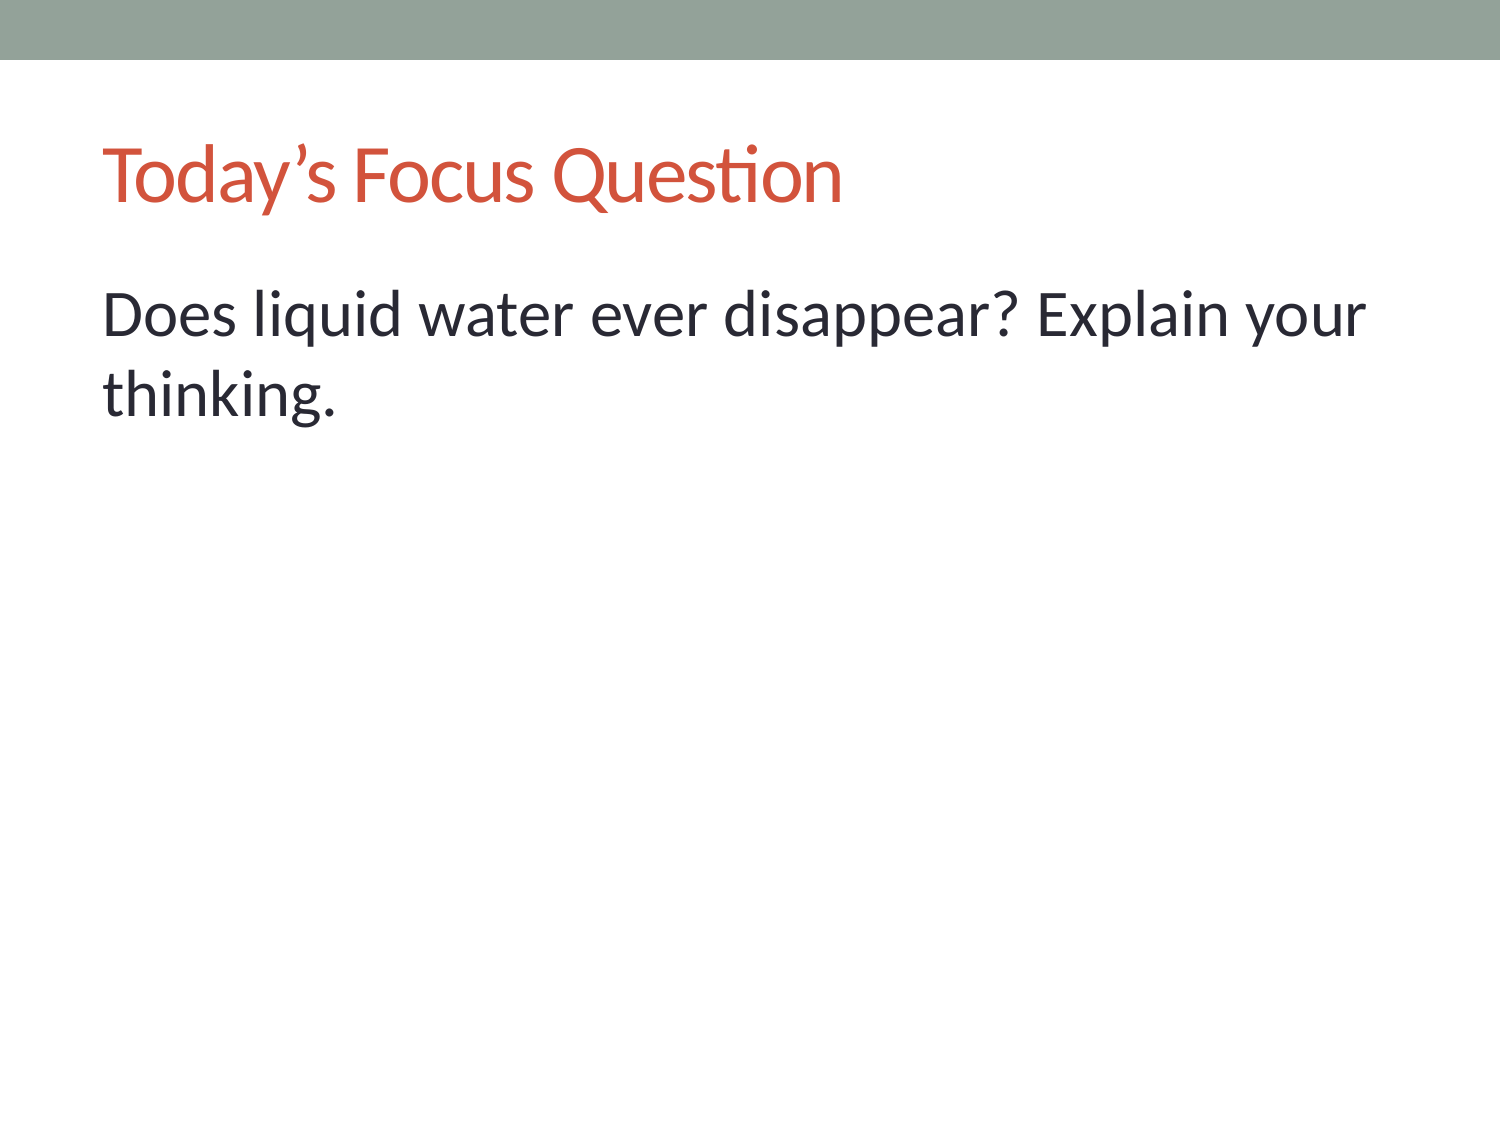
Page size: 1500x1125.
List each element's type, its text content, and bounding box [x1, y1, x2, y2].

list Does liquid water ever disappear? Explain your thinking. [87, 262, 1425, 1063]
title Today’s Focus Question [87, 87, 1425, 250]
